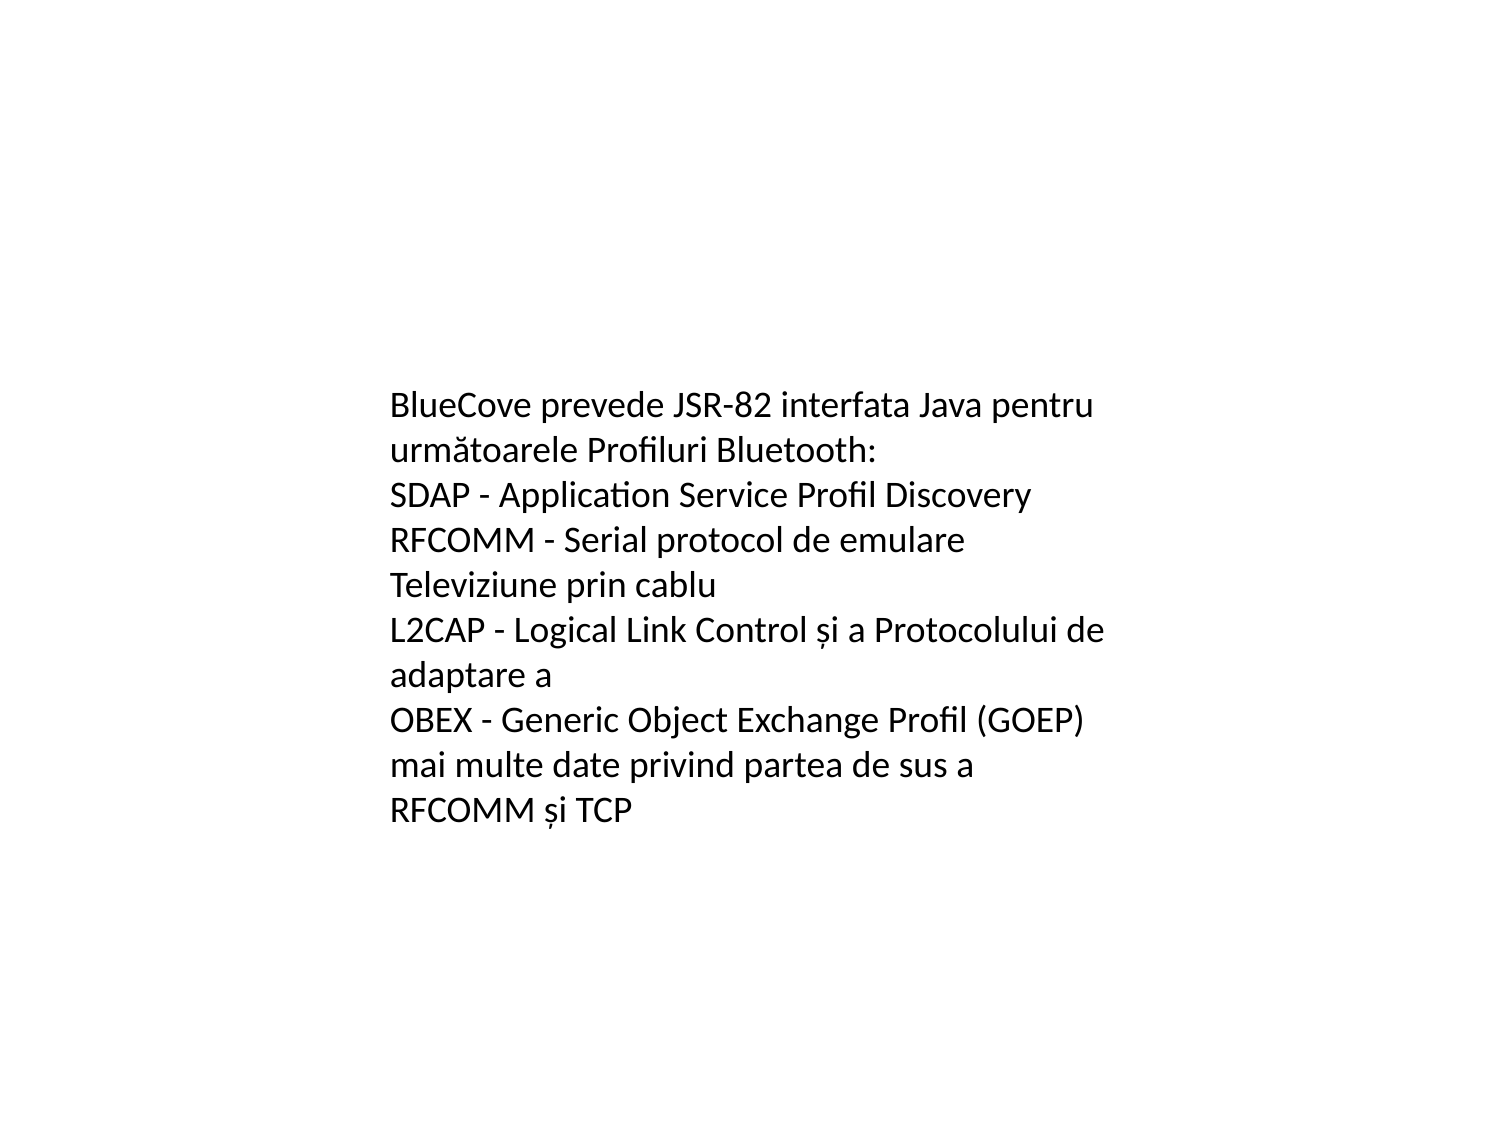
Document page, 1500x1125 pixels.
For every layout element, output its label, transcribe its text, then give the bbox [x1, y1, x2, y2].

text_box BlueCove prevede JSR-82 interfata Java pentru următoarele Profiluri Bluetooth: SDAP - Application Service Profil Discovery RFCOMM - Serial protocol de emulare Televiziune prin cablu L2CAP - Logical Link Control şi a Protocolului de adaptare a OBEX - Generic Object Exchange Profil (GOEP) mai multe date privind partea de sus a RFCOMM şi TCP [374, 373, 1125, 838]
